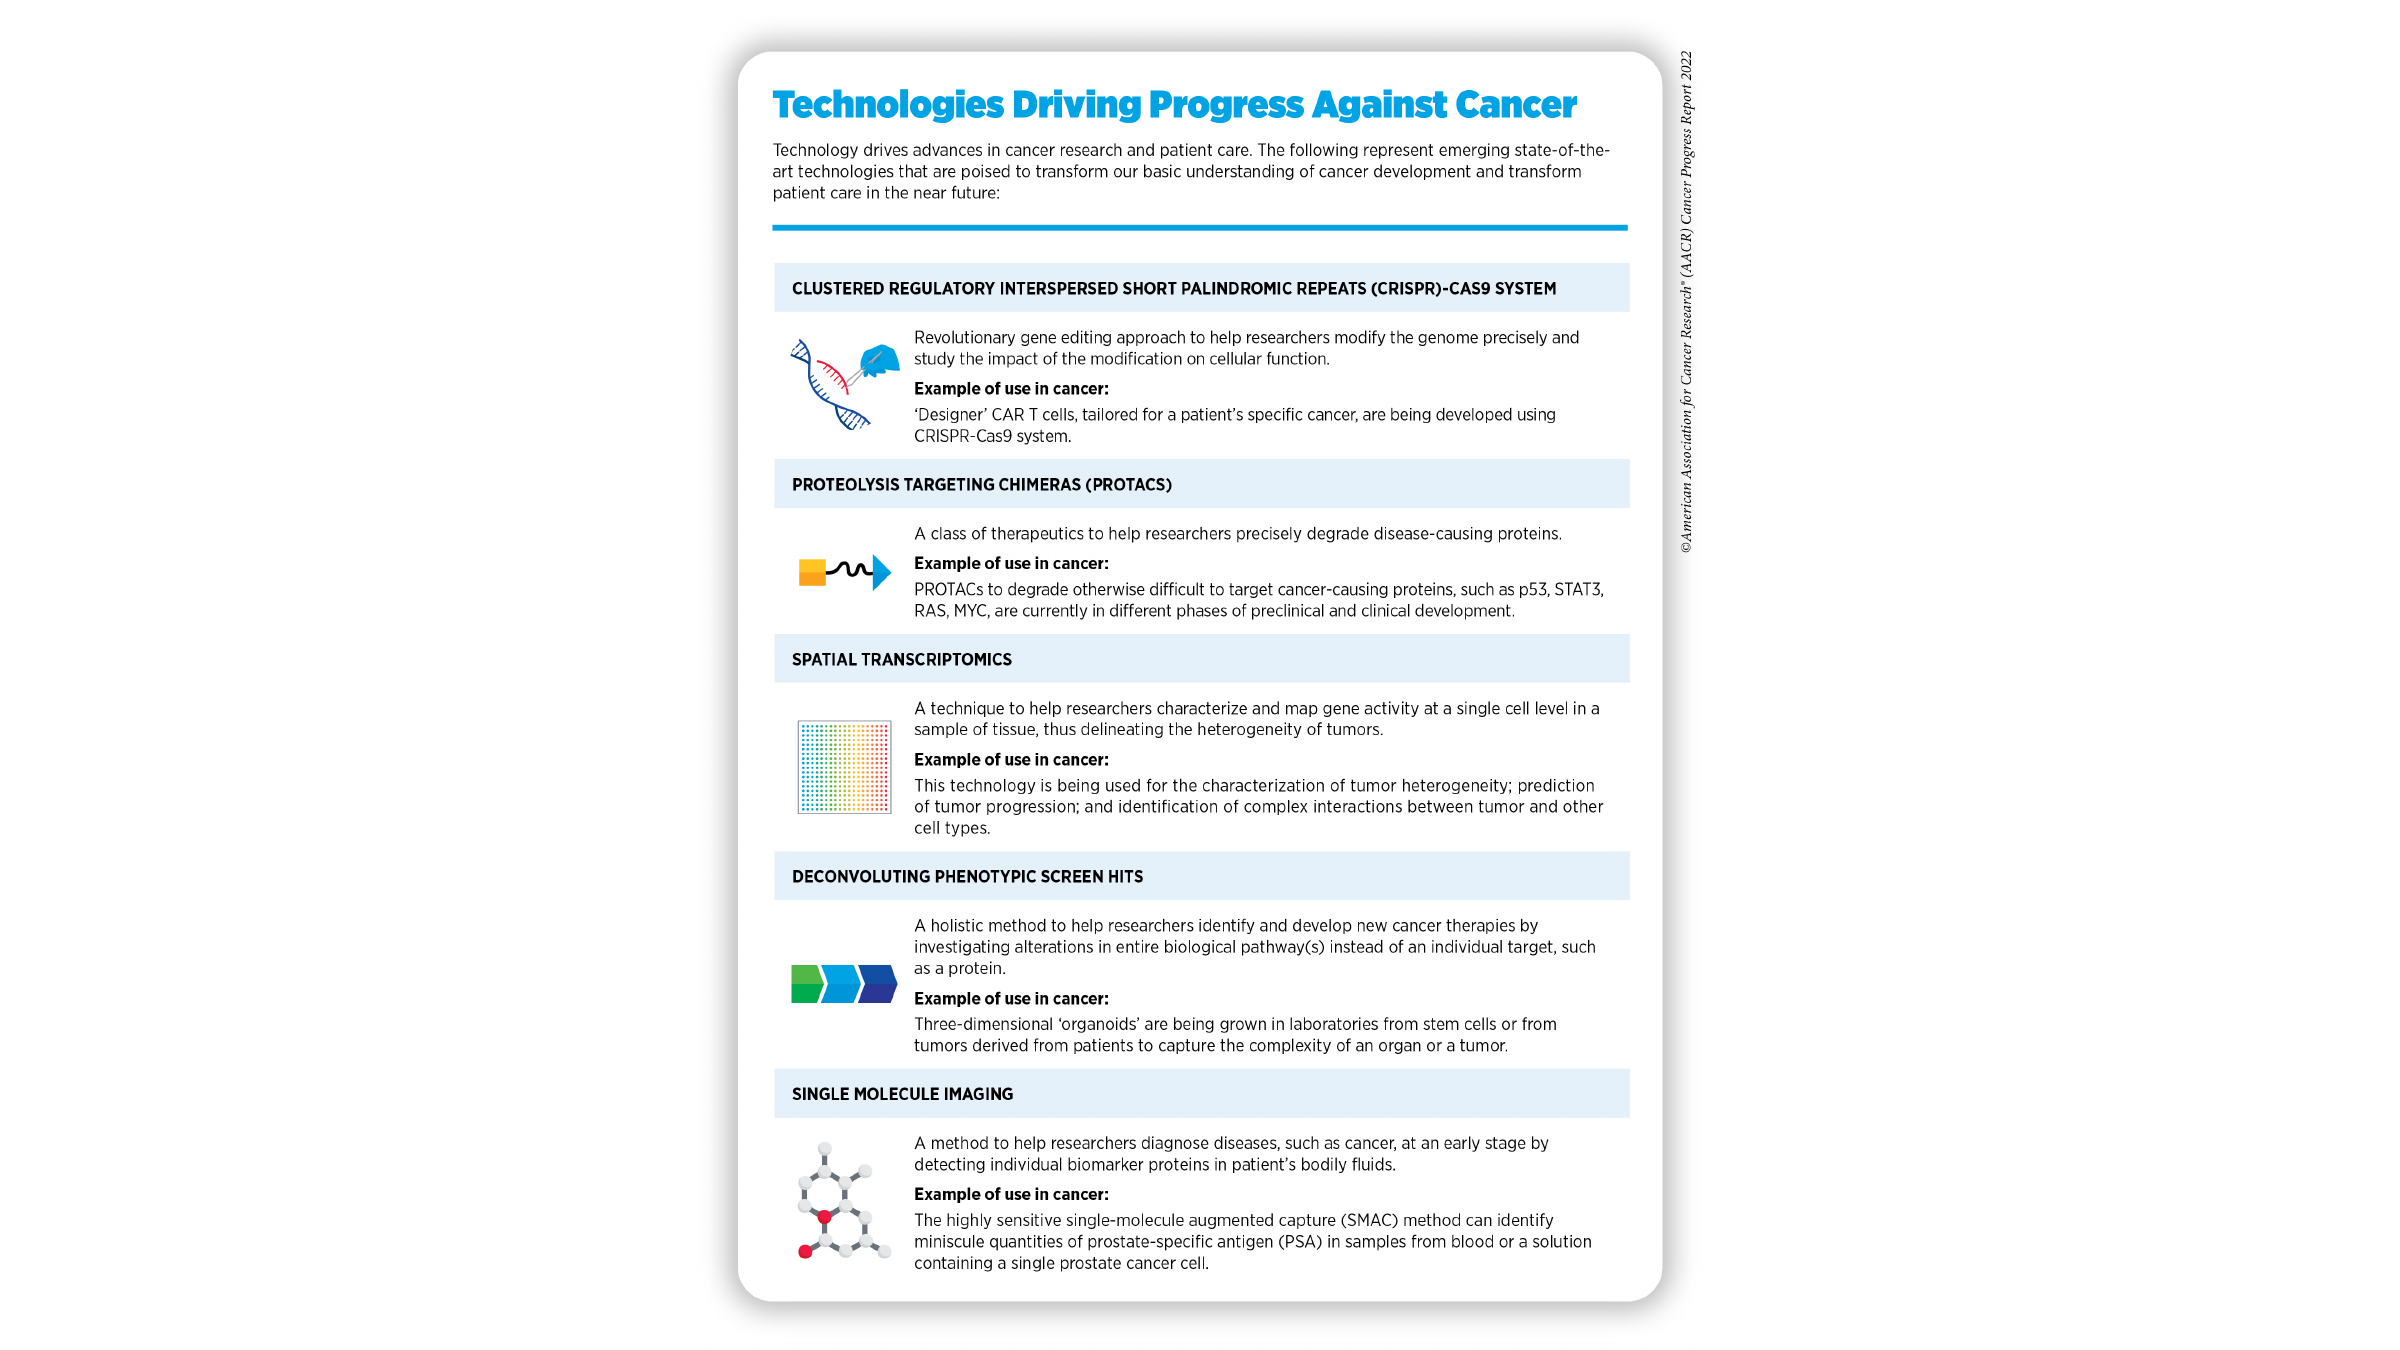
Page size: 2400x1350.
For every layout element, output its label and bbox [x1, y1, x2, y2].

picture [685, 0, 1715, 1350]
